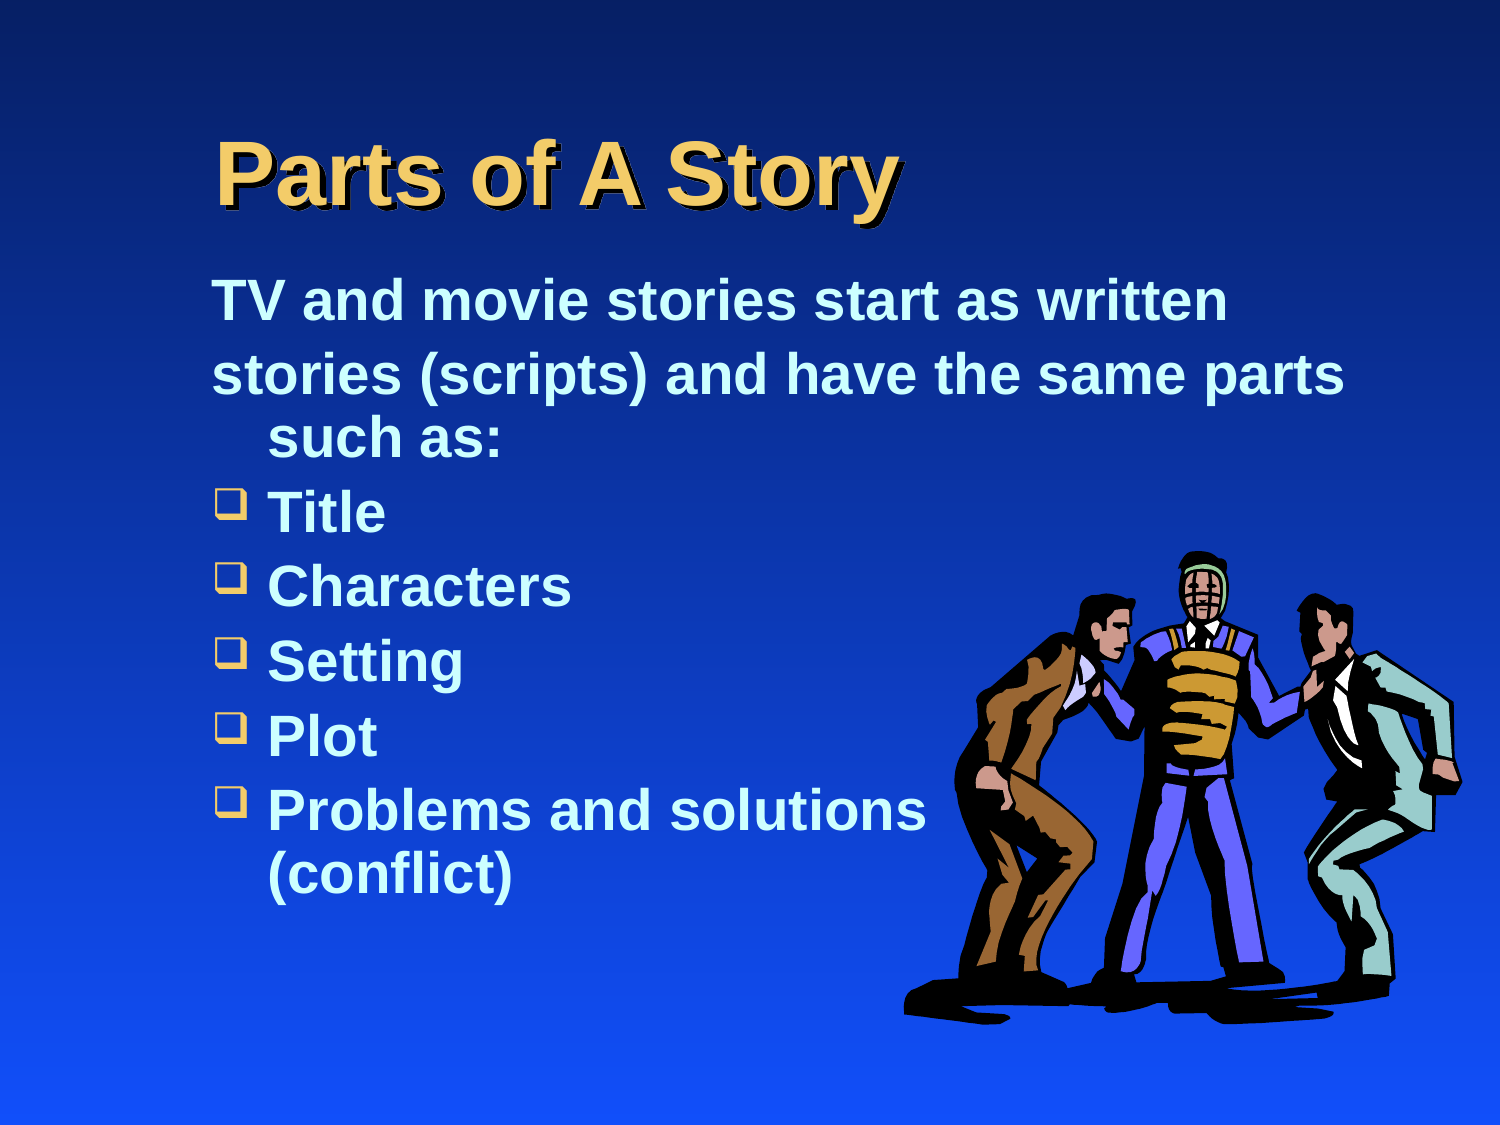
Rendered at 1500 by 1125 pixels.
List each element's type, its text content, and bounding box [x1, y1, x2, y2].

title Parts of A Story [199, 74, 1467, 261]
picture [899, 547, 1463, 1026]
list TV and movie stories start as written stories (scripts) and have the same parts such as: Title Characters Setting Plot Problems and solutions (conflict) [196, 261, 1476, 938]
